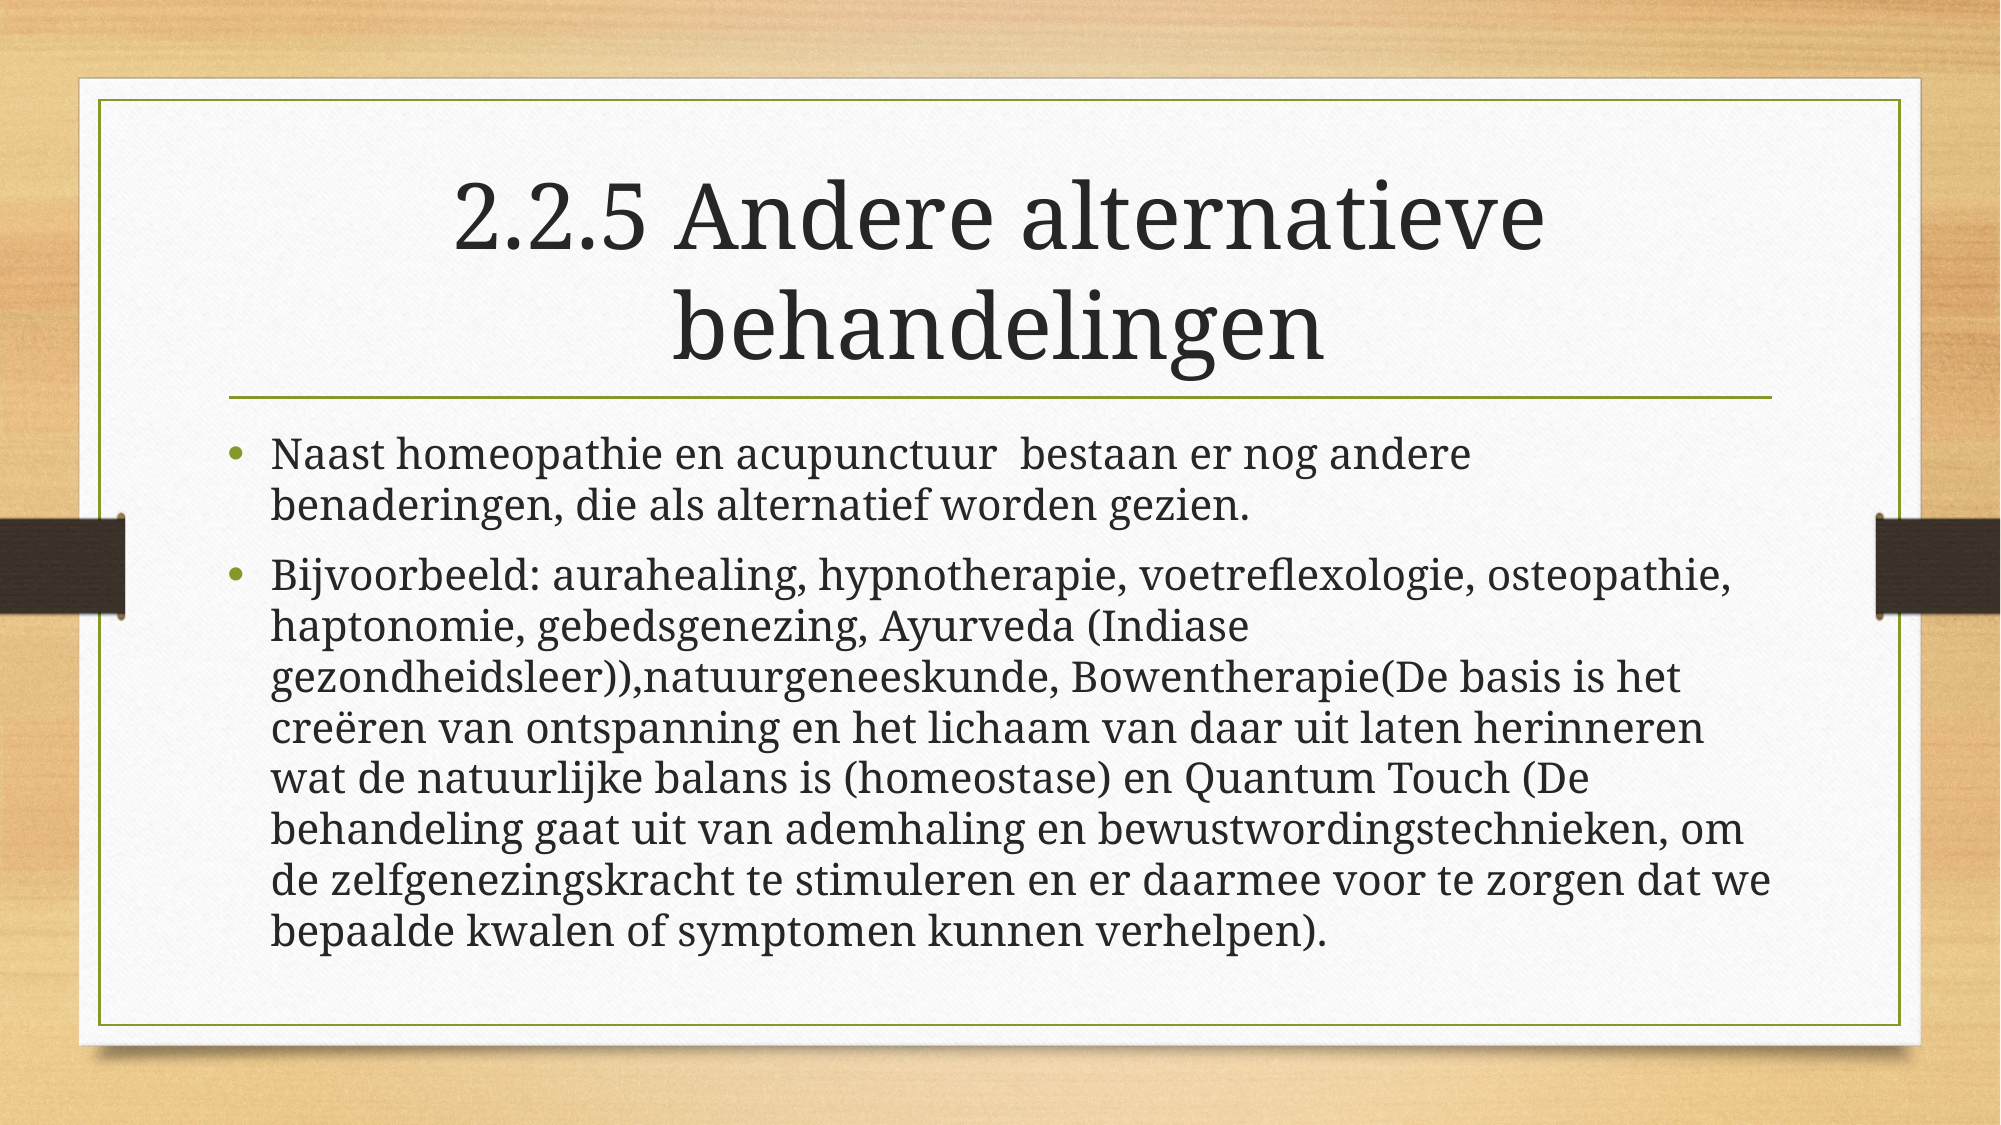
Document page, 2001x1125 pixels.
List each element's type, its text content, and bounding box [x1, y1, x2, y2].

list Naast homeopathie en acupunctuur bestaan er nog andere benaderingen, die als alternatief worden gezien. Bijvoorbeeld: aurahealing, hypnotherapie, voetreflexologie, osteopathie, haptonomie, gebedsgenezing, Ayurveda (Indiase gezondheidsleer)),natuurgeneeskunde, Bowentherapie(De basis is het creëren van ontspanning en het lichaam van daar uit laten herinneren wat de natuurlijke balans is (homeostase) en Quantum Touch (De behandeling gaat uit van ademhaling en bewustwordingstechnieken, om de zelfgenezingskracht te stimuleren en er daarmee voor te zorgen dat we bepaalde kwalen of symptomen kunnen verhelpen). [212, 419, 1788, 964]
picture [0, 0, 2001, 1125]
title 2.2.5 Andere alternatieve behandelingen [212, 161, 1788, 375]
